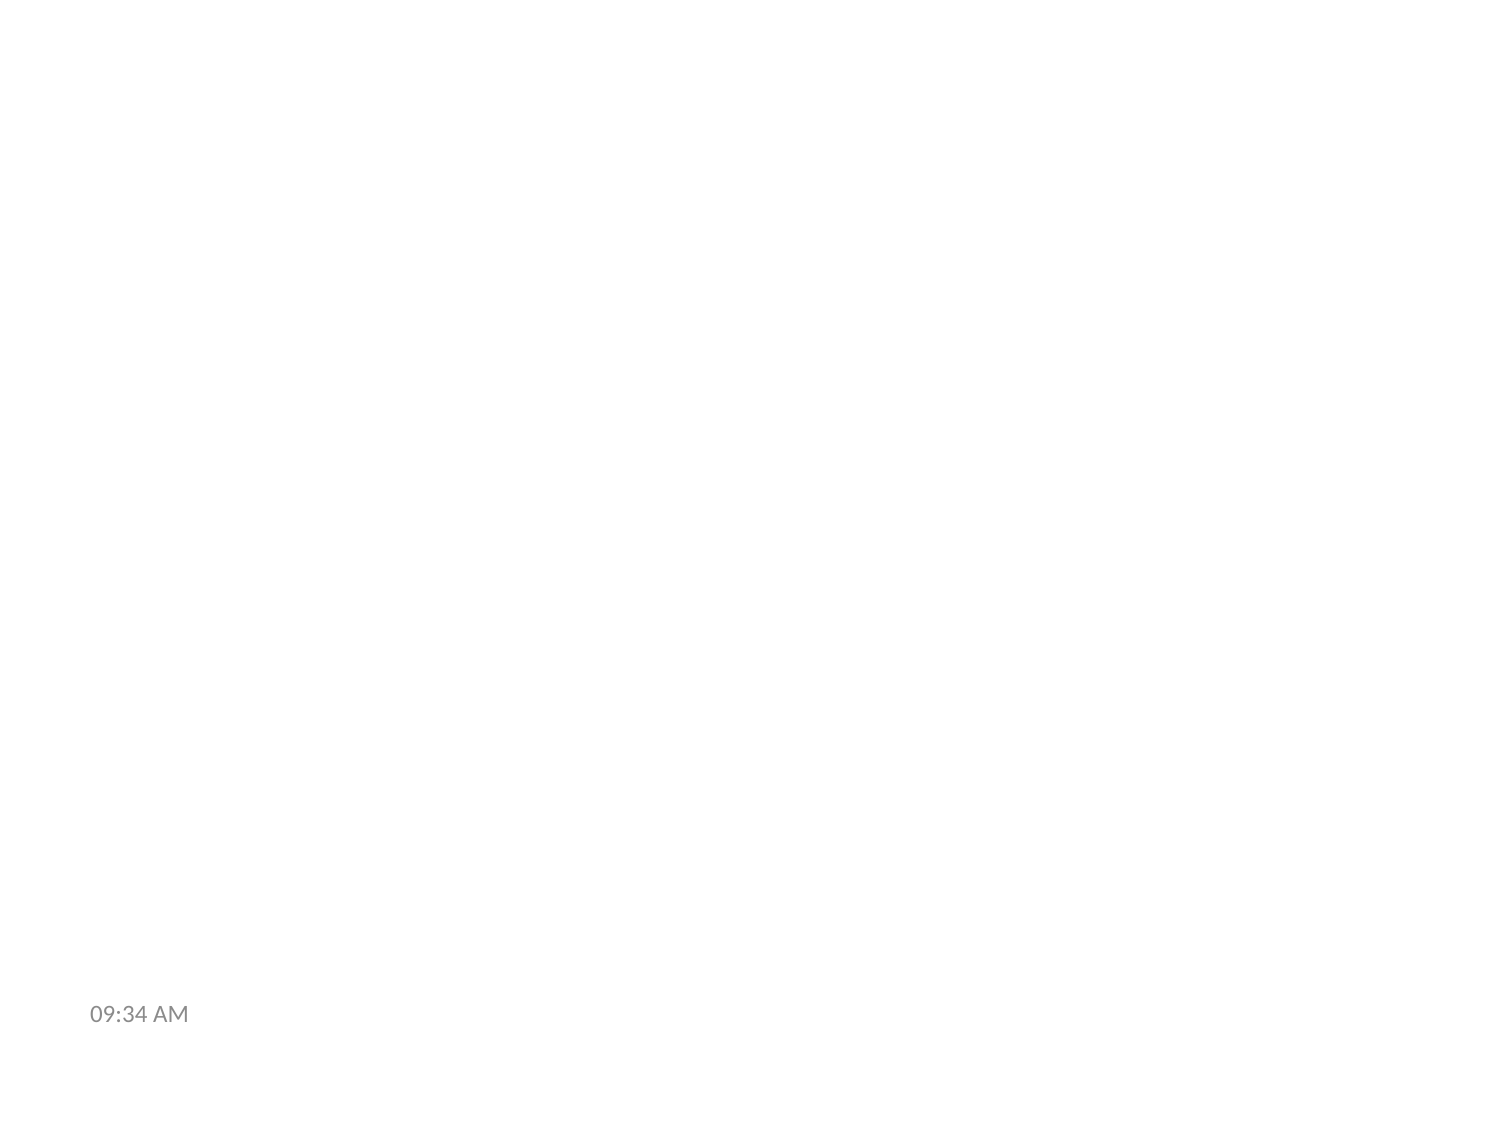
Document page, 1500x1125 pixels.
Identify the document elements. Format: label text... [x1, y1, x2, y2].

text_box 3:35 PM [75, 982, 425, 1043]
